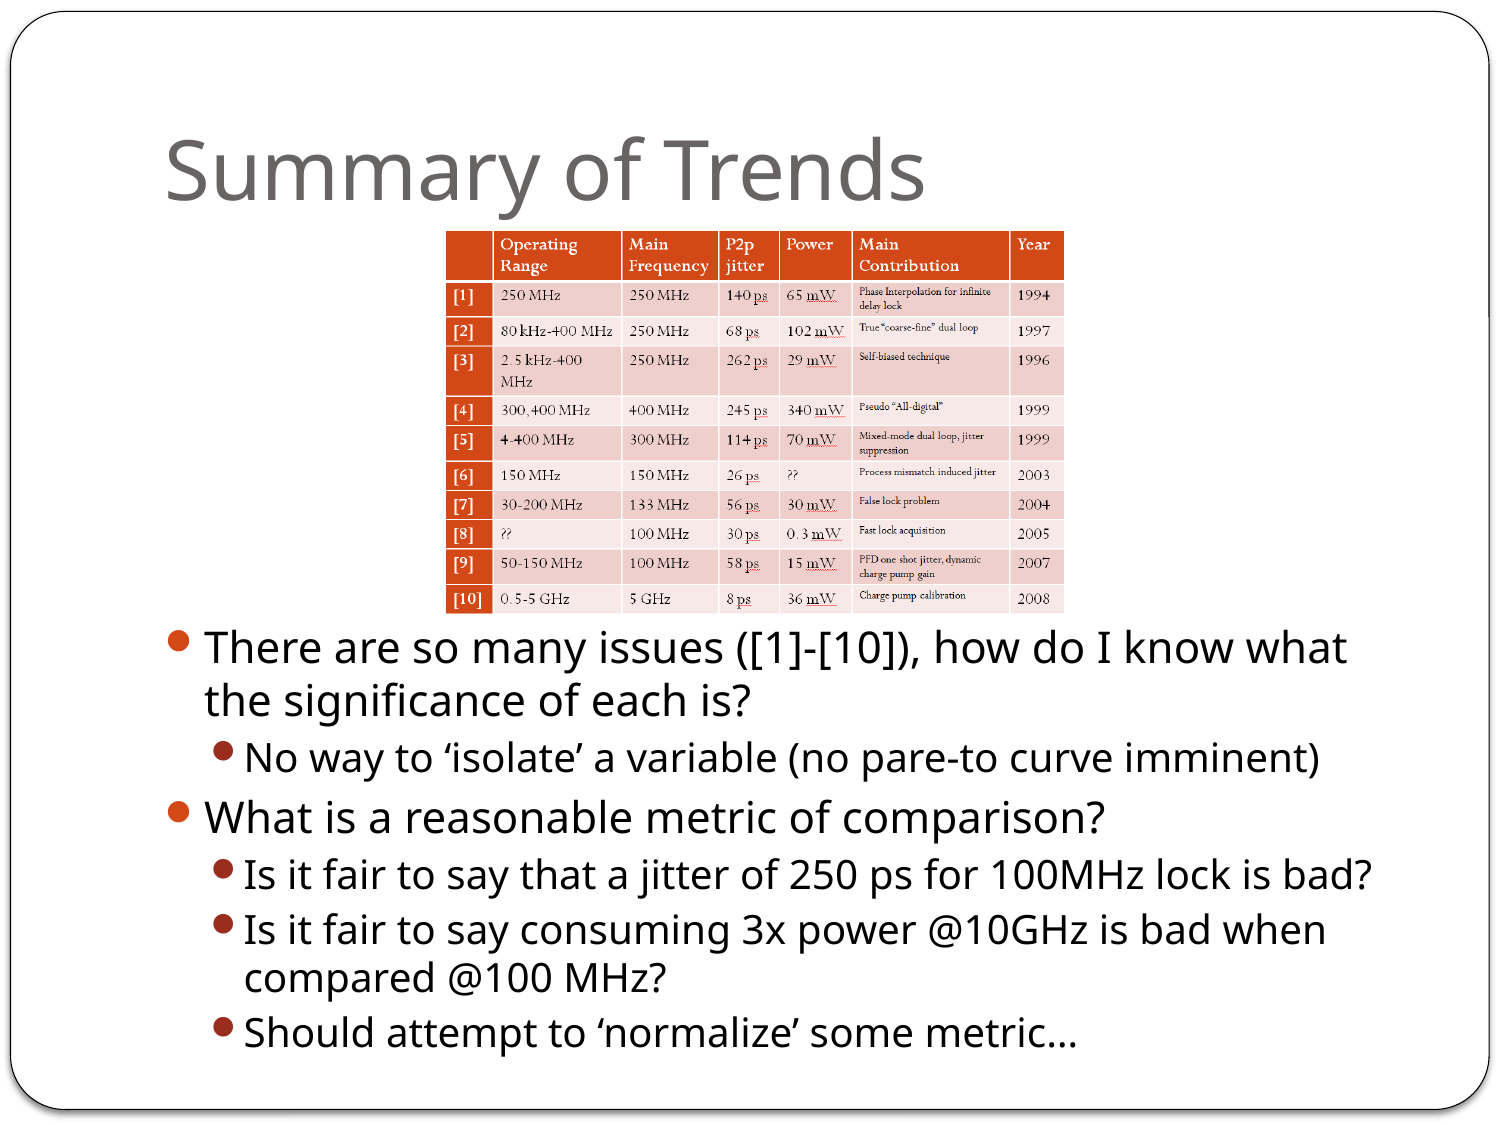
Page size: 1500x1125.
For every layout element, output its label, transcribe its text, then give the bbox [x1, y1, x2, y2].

title Summary of Trends [150, 45, 1425, 233]
list There are so many issues ([1]-[10]), how do I know what the significance of each is? No way to ‘isolate’ a variable (no pare-to curve imminent) What is a reasonable metric of comparison? Is it fair to say that a jitter of 250 ps for 100MHz lock is bad? Is it fair to say consuming 3x power @10GHz is bad when compared @100 MHz? Should attempt to ‘normalize’ some metric… [150, 612, 1425, 1100]
picture [437, 224, 1076, 619]
